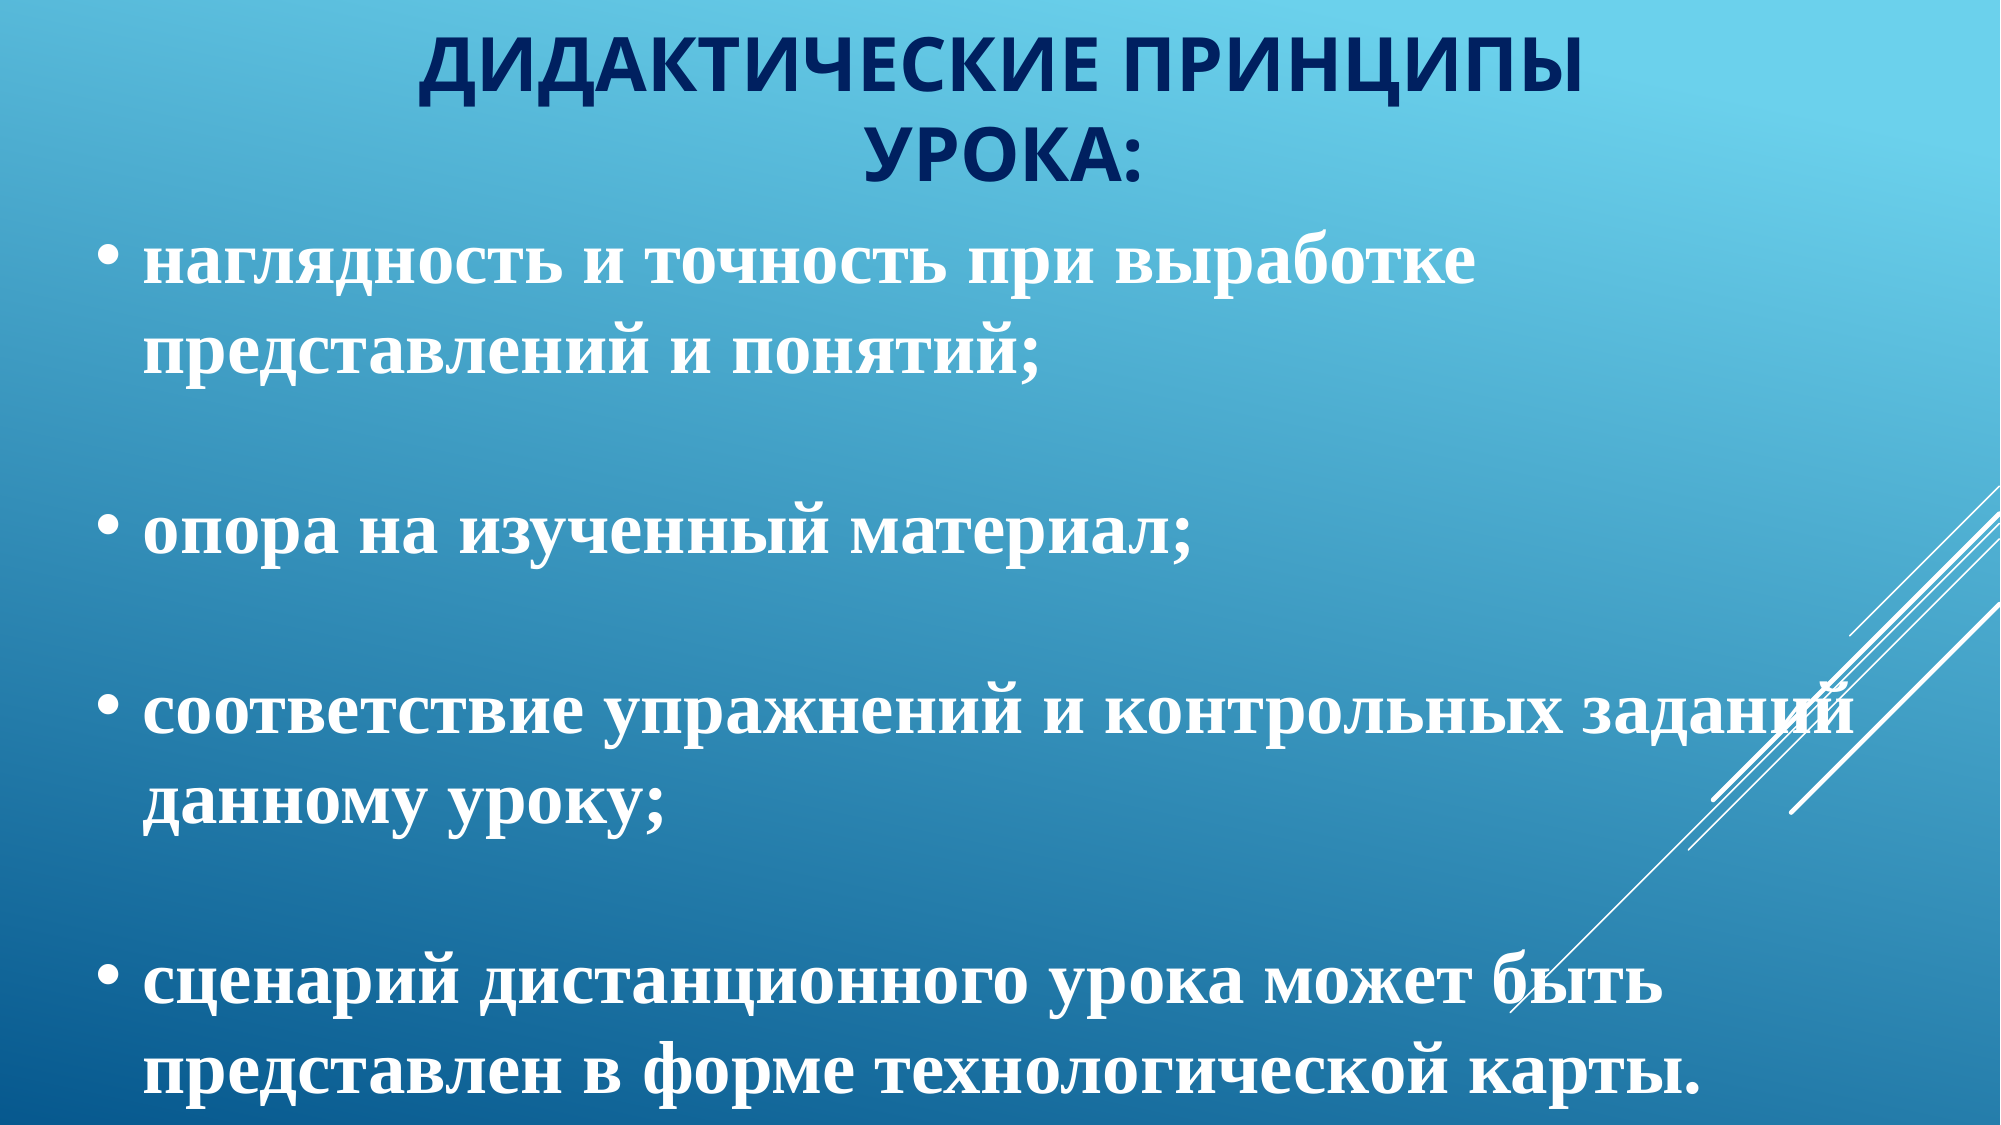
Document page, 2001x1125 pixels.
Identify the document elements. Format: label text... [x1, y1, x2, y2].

title Дидактические принципы урока: [117, 36, 1890, 177]
text_box наглядность и точность при выработке представлений и понятий; опора на изученный материал; соответствие упражнений и контрольных заданий данному уроку; сценарий дистанционного урока может быть представлен в форме технологической карты. [80, 201, 1927, 1116]
